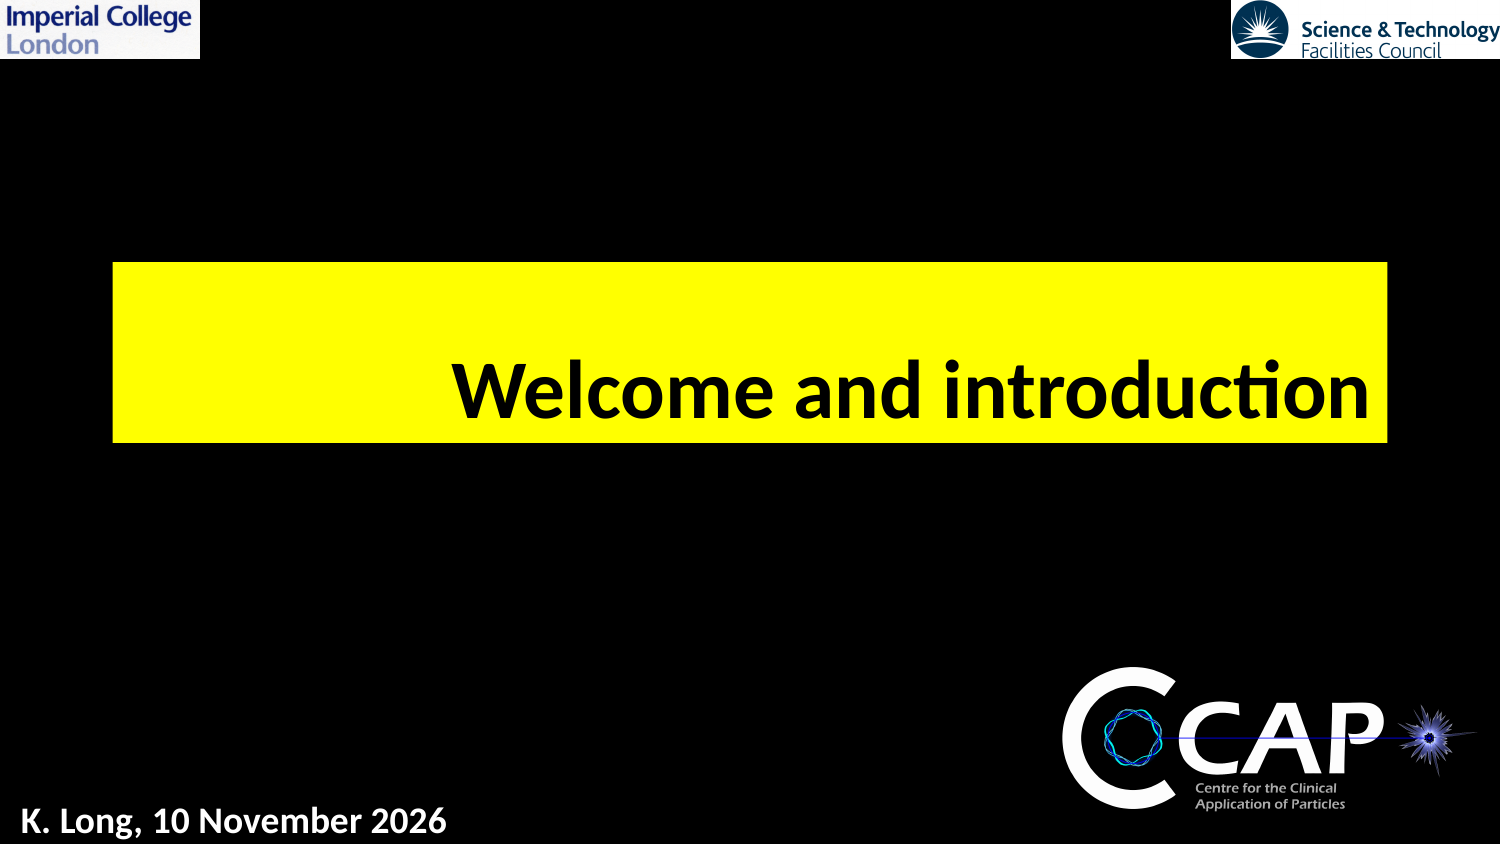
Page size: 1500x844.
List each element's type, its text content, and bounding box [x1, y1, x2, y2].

picture [1231, 0, 1500, 59]
picture [0, 0, 200, 59]
picture [1052, 632, 1498, 844]
title Welcome and introduction [112, 262, 1388, 443]
